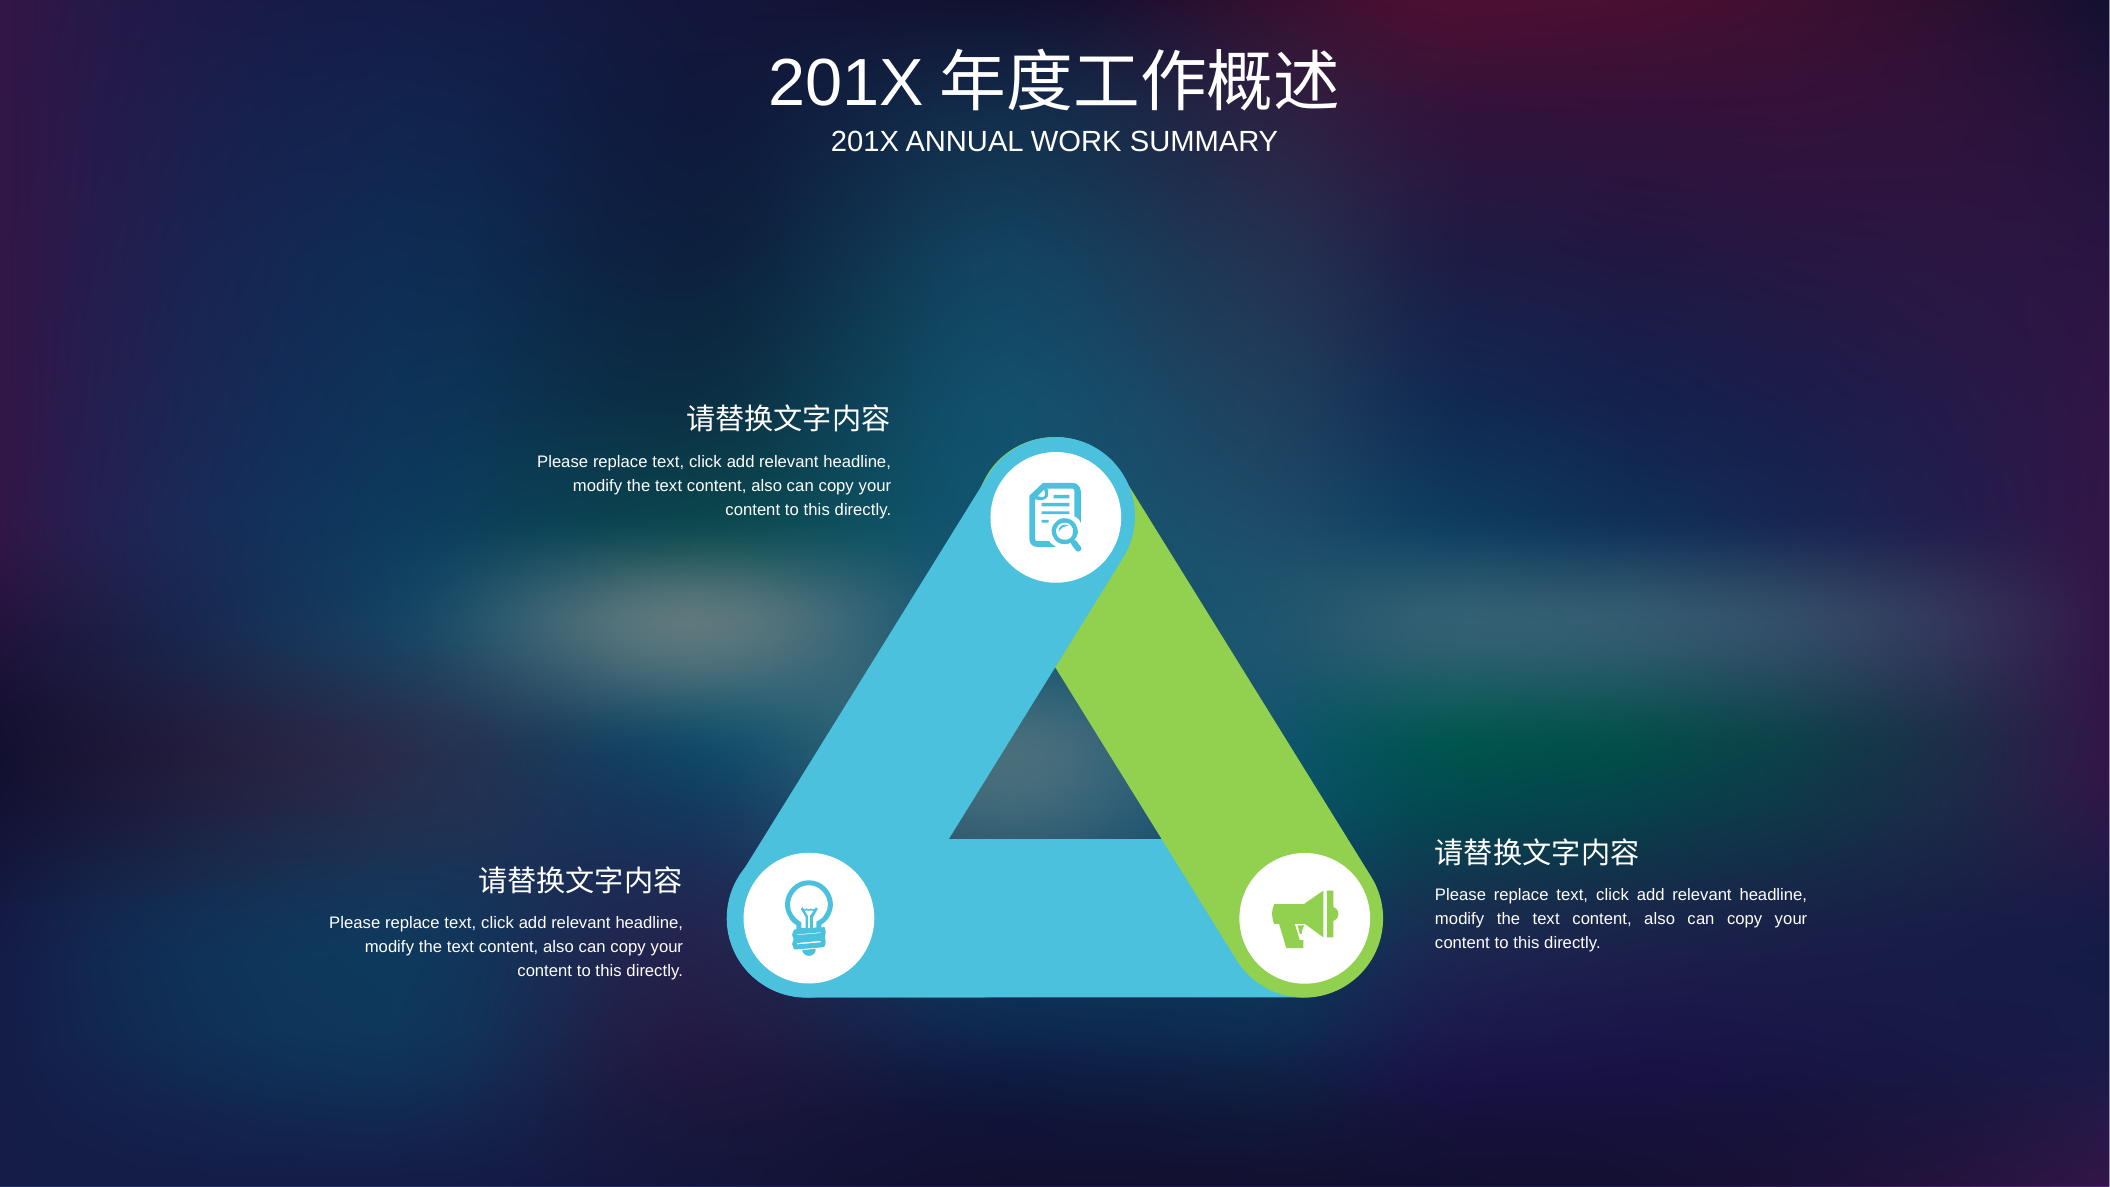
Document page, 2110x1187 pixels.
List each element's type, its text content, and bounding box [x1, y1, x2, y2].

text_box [1420, 819, 1823, 961]
picture [0, 0, 2110, 1187]
text_box 201X ANNUAL WORK SUMMARY [824, 122, 1285, 158]
text_box 201X年度工作概述 [730, 38, 1379, 119]
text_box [518, 386, 907, 527]
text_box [726, 401, 1383, 1034]
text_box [310, 847, 699, 988]
